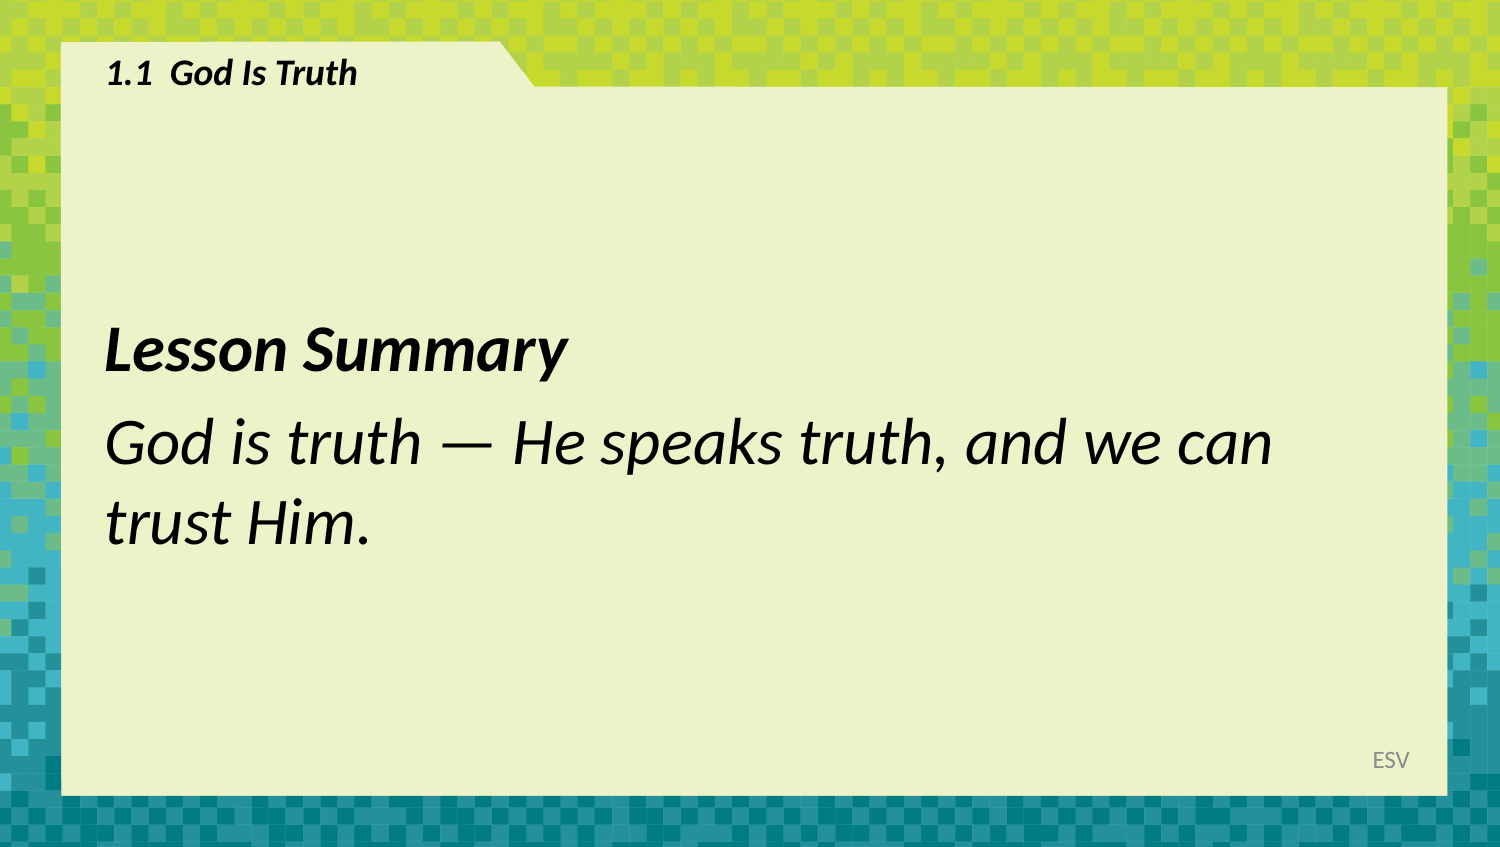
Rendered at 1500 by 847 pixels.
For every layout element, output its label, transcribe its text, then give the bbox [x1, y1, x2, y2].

picture [0, 0, 1500, 847]
footer ESV [950, 736, 1425, 782]
title 1.1 God Is Truth [89, 33, 1420, 108]
list Lesson Summary God is truth — He speaks truth, and we can trust Him. [89, 141, 1403, 722]
